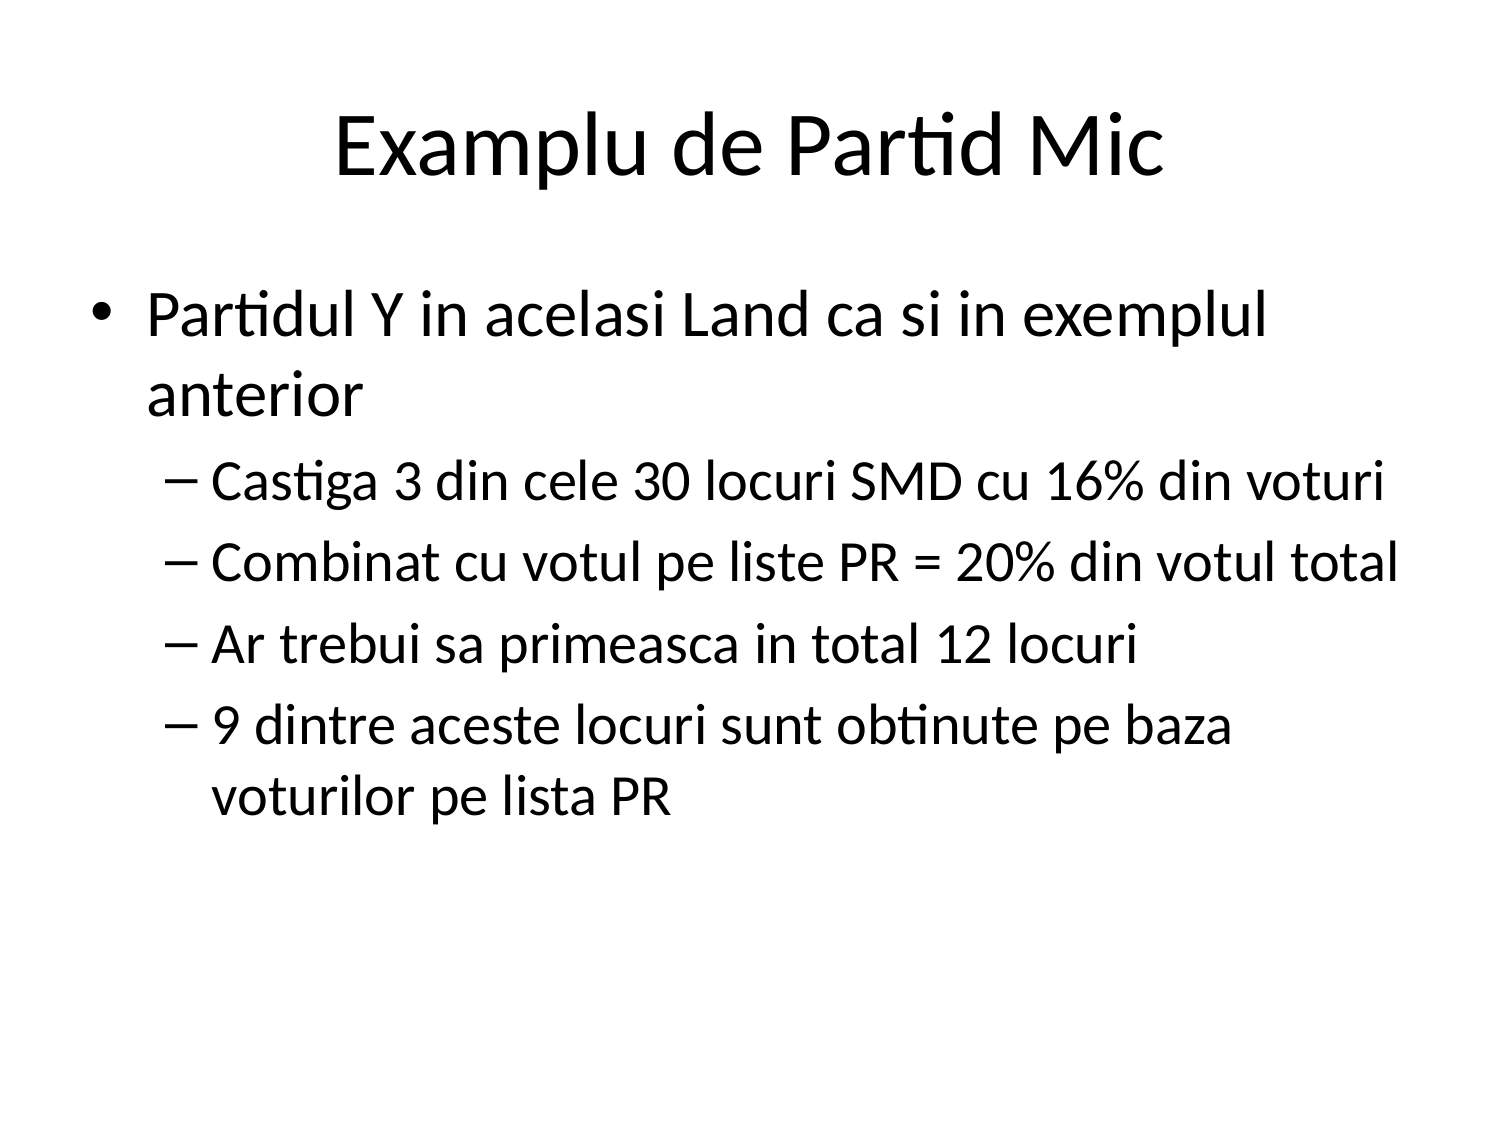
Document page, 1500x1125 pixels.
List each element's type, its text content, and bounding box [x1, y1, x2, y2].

list Partidul Y in acelasi Land ca si in exemplul anterior Castiga 3 din cele 30 locuri SMD cu 16% din voturi Combinat cu votul pe liste PR = 20% din votul total Ar trebui sa primeasca in total 12 locuri 9 dintre aceste locuri sunt obtinute pe baza voturilor pe lista PR [75, 262, 1425, 1005]
title Examplu de Partid Mic [75, 45, 1425, 233]
